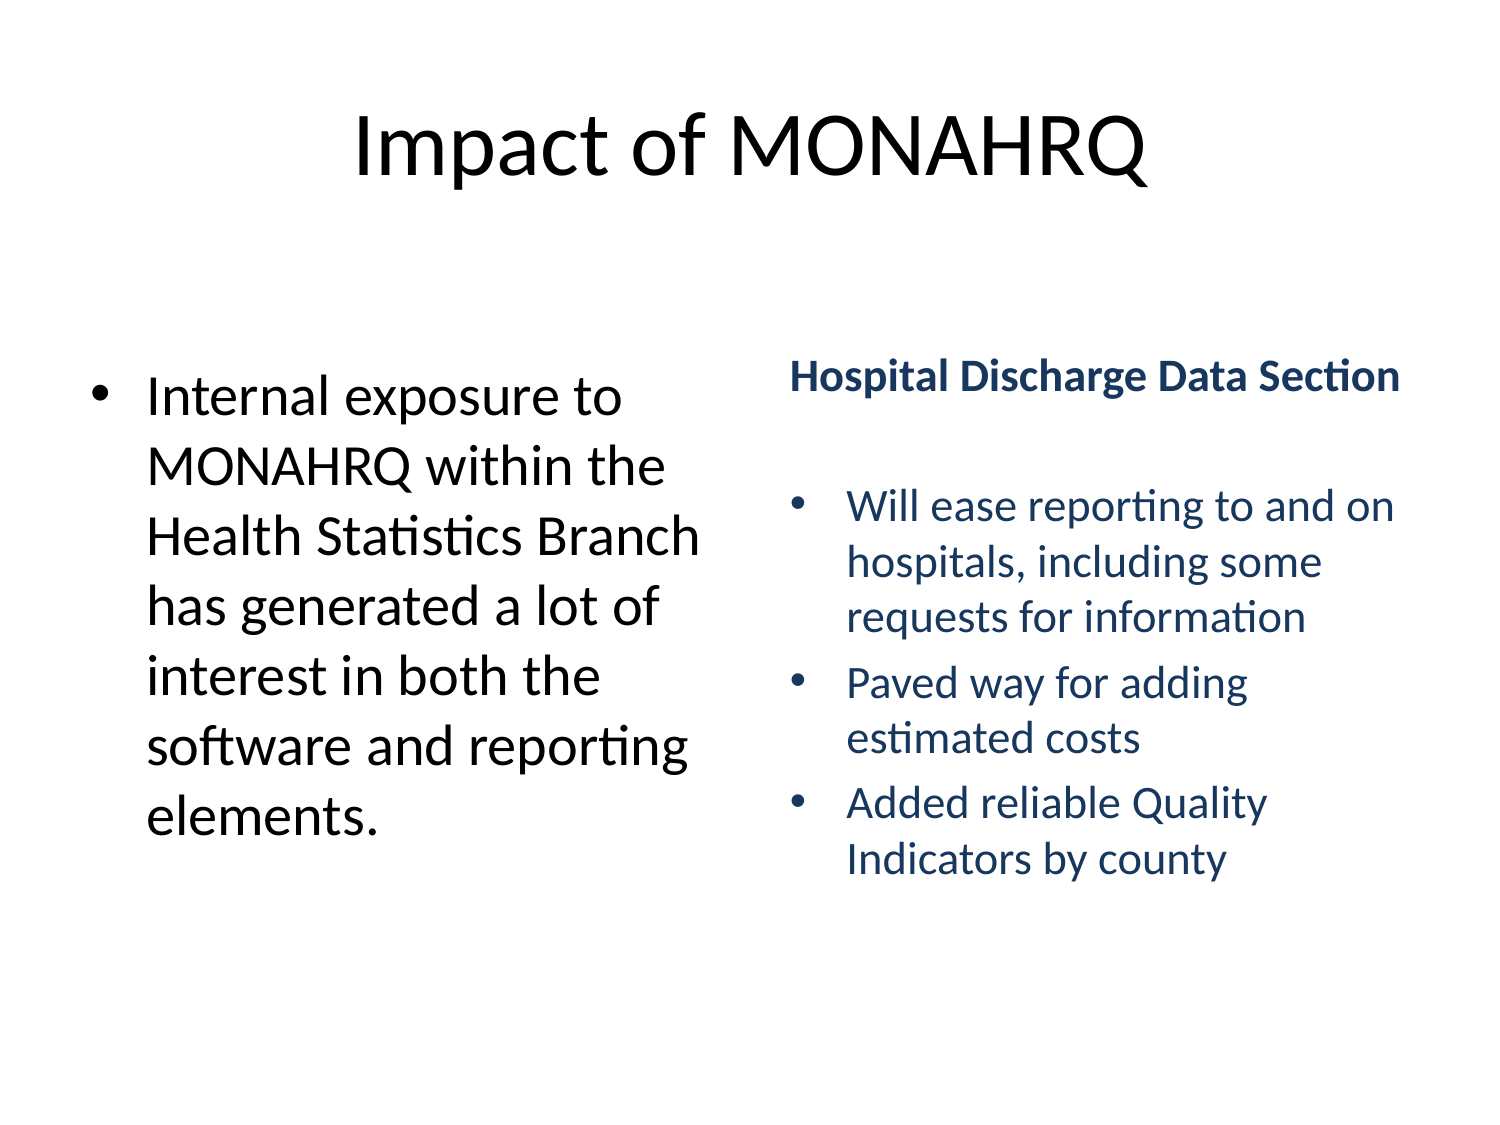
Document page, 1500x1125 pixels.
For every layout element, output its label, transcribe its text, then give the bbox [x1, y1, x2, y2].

list Hospital Discharge Data Section Will ease reporting to and on hospitals, including some requests for information Paved way for adding estimated costs Added reliable Quality Indicators by county [774, 337, 1438, 900]
title Impact of MONAHRQ [75, 45, 1425, 233]
list Internal exposure to MONAHRQ within the Health Statistics Branch has generated a lot of interest in both the software and reporting elements. [75, 350, 738, 863]
